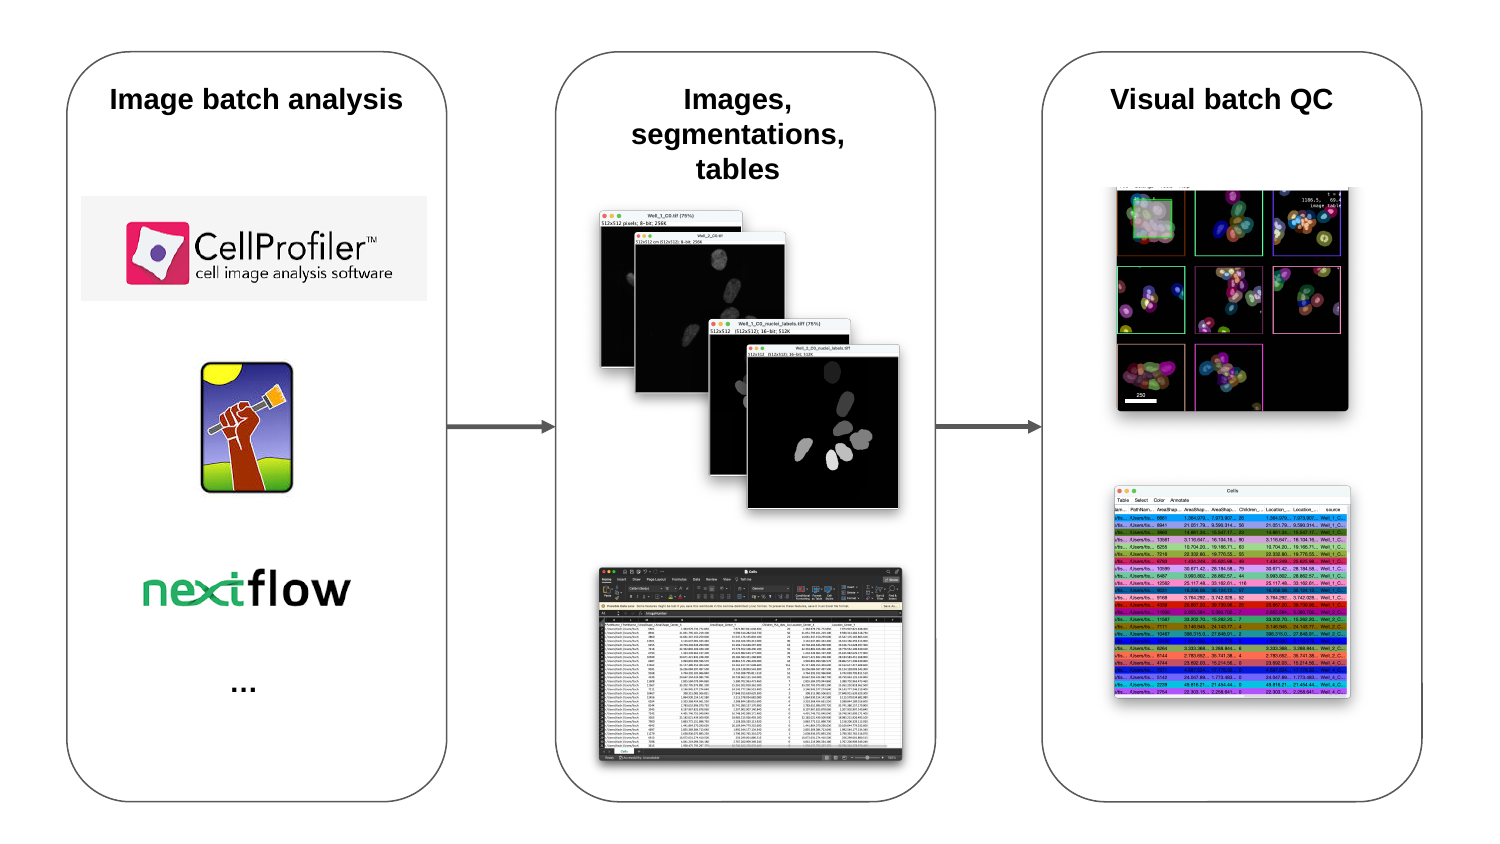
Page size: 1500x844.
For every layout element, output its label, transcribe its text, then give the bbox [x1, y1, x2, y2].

picture [1093, 471, 1371, 726]
text_box Images, segmentations, tables [572, 65, 904, 201]
picture [129, 526, 364, 645]
text_box [555, 51, 936, 802]
picture [579, 197, 917, 531]
text_box Image batch analysis [91, 65, 422, 131]
picture [81, 195, 427, 301]
text_box … [214, 653, 295, 714]
text_box [66, 51, 447, 802]
picture [585, 557, 917, 779]
picture [1093, 187, 1371, 441]
text_box Visual batch QC [1056, 65, 1388, 131]
picture [192, 350, 300, 504]
text_box [1042, 51, 1422, 802]
